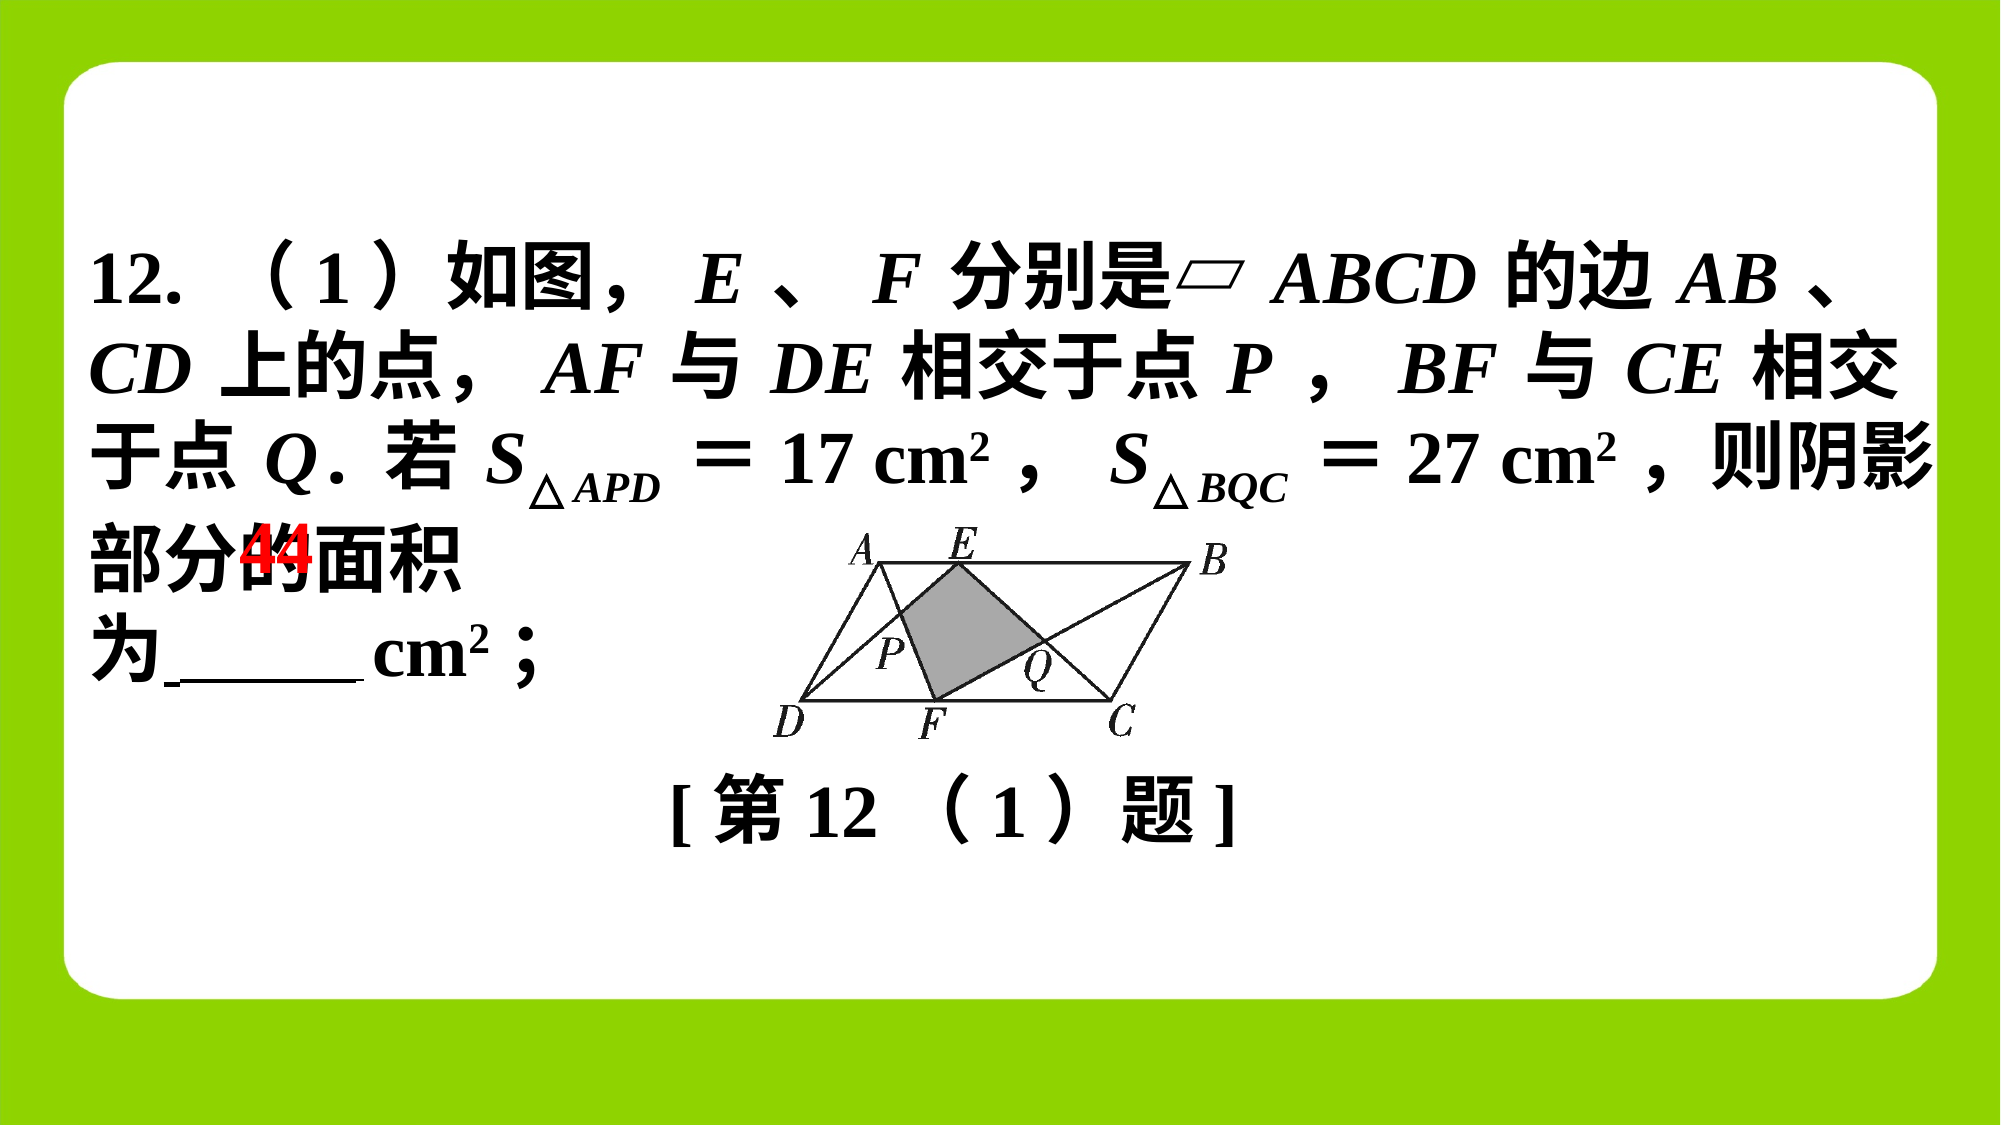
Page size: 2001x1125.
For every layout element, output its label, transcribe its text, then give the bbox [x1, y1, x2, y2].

text_box [第12（1）题] [727, 762, 1272, 853]
picture [0, 0, 2001, 1125]
text_box 44 [224, 491, 405, 597]
text_box 12. （1）如图，E、F分别是▱ABCD的边AB、CD上的点，AF与DE相交于点P，BF与CE相交于点Q. 若S△APD＝17 cm2，S△BQC＝27 cm2，则阴影部分的面积 为 cm2； [88, 228, 1945, 593]
